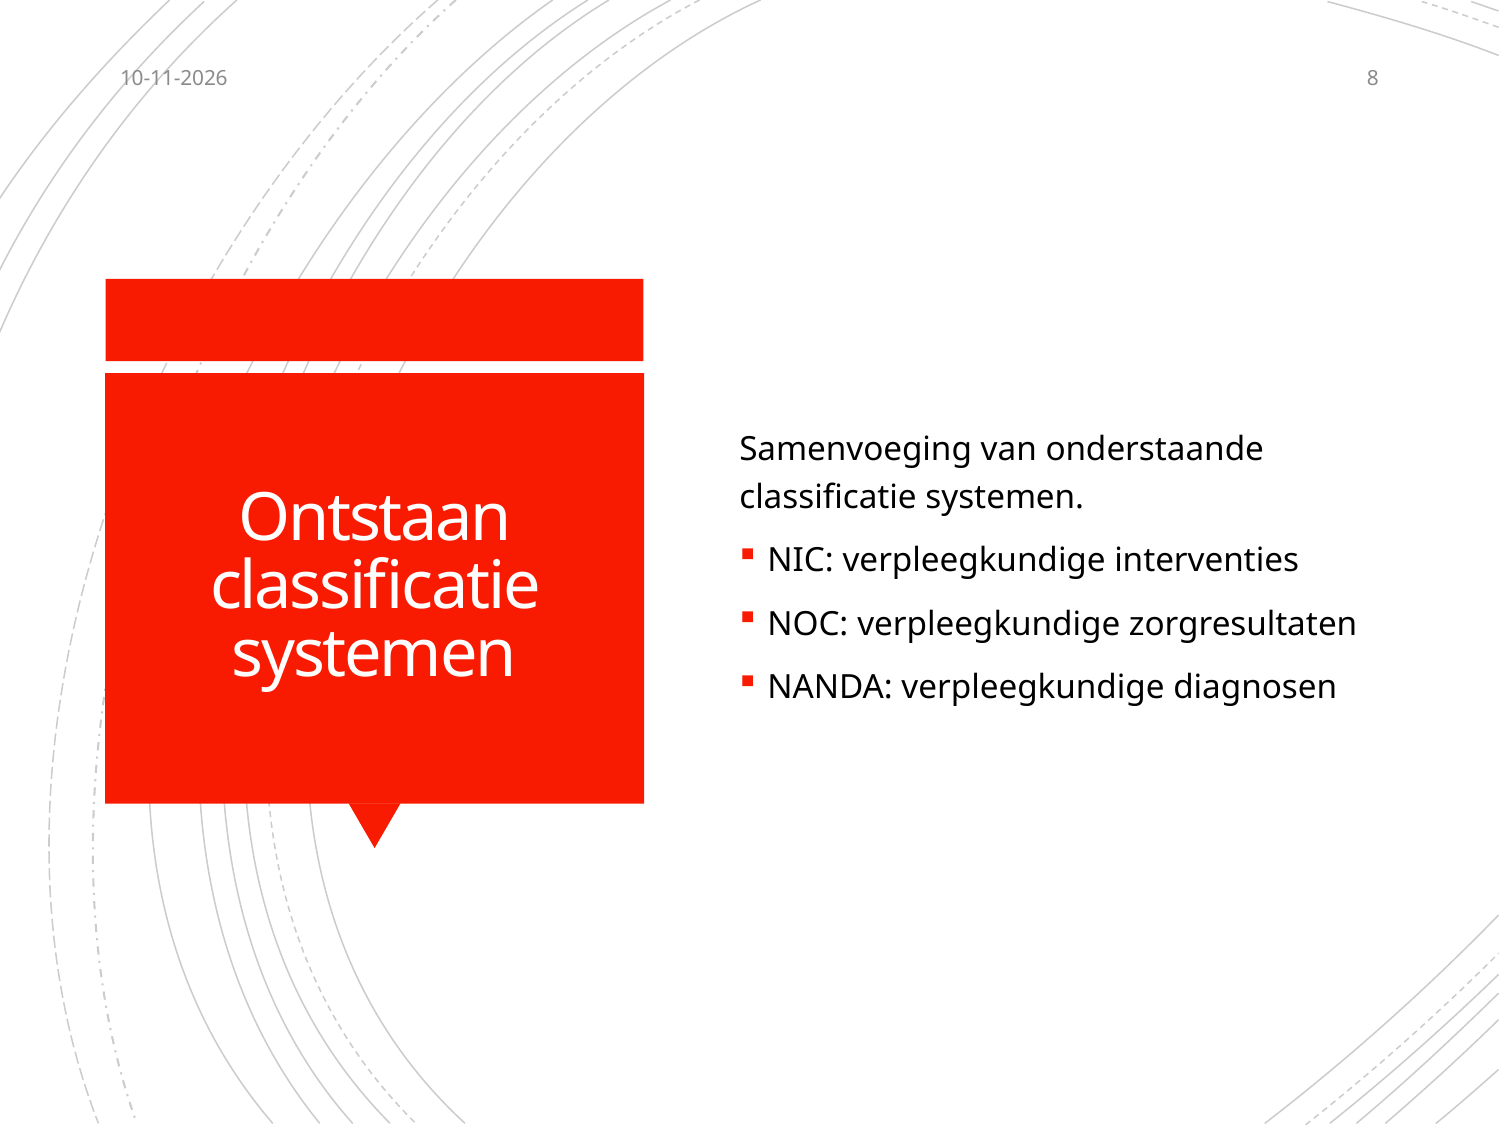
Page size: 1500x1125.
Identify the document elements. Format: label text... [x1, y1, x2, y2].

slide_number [105, 52, 555, 105]
footer [105, 1021, 1394, 1074]
slide_number 8 [1281, 52, 1394, 105]
list Samenvoeging van onderstaande classificatie systemen. NIC: verpleegkundige interventies NOC: verpleegkundige zorgresultaten NANDA: verpleegkundige diagnosen [724, 131, 1396, 993]
title Ontstaan classificatie systemen [118, 385, 630, 790]
